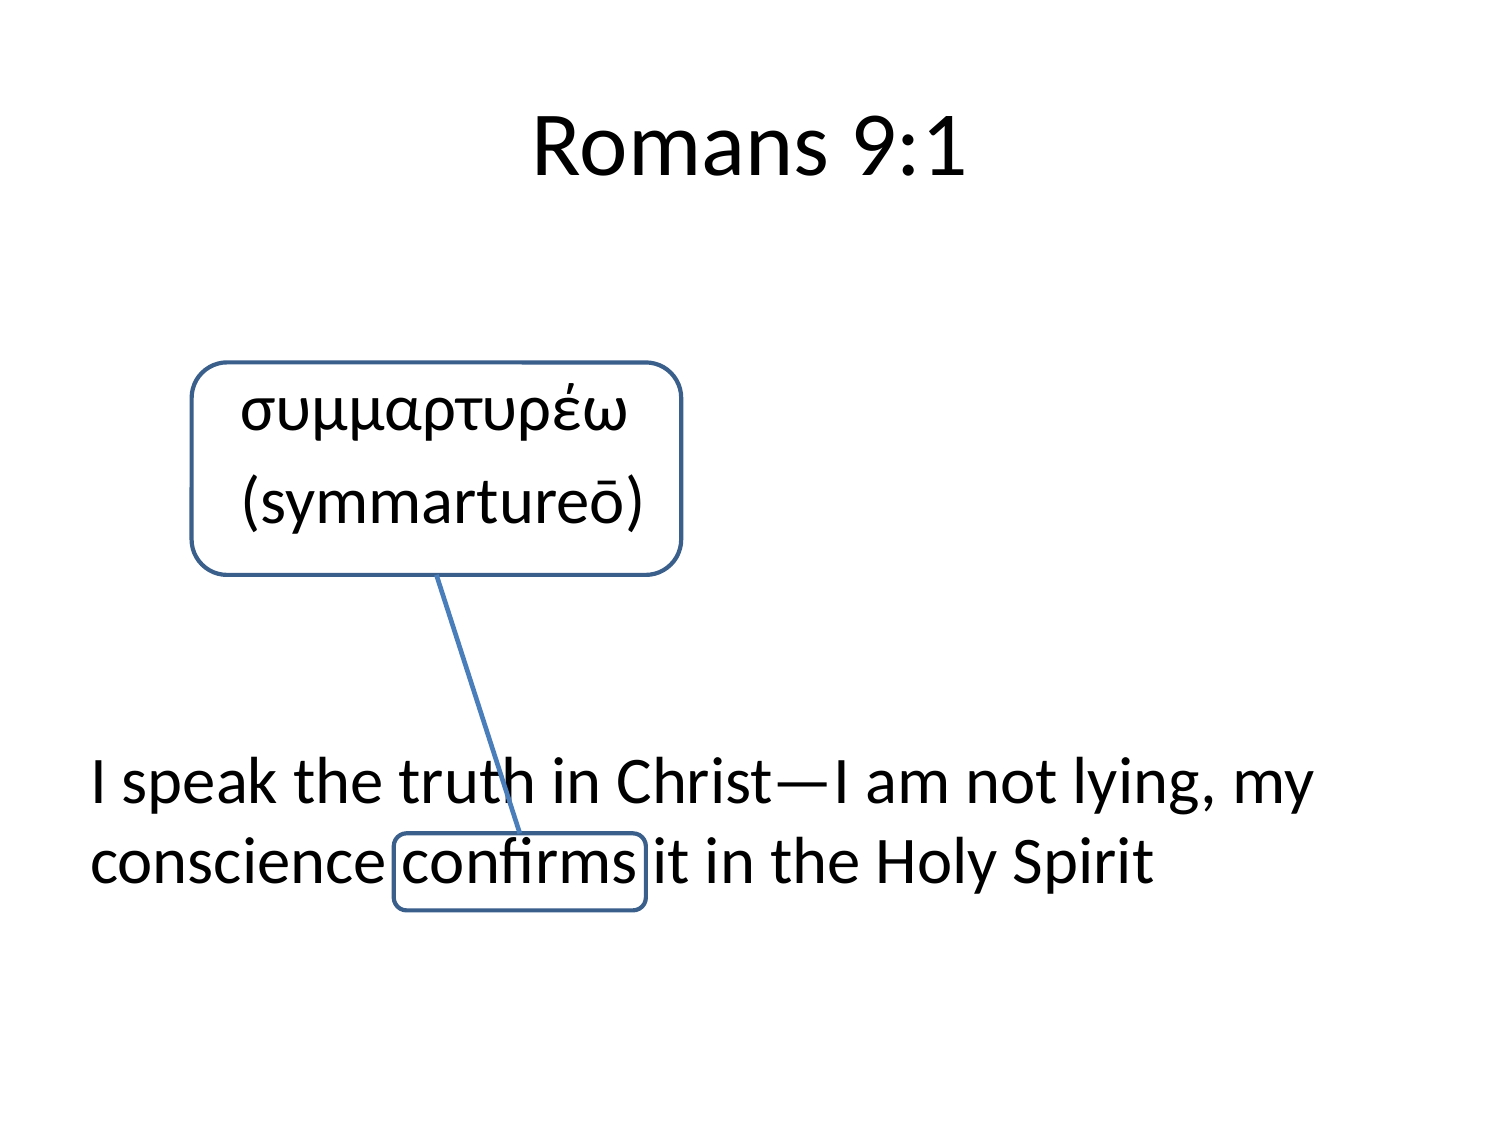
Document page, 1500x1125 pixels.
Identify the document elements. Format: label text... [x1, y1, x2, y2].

text_box [189, 360, 684, 577]
title Romans 9:1 [75, 45, 1425, 233]
list συμμαρτυρέω (symmartureō) I speak the truth in Christ—I am not lying, my conscience confirms it in the Holy Spirit [75, 262, 1425, 1005]
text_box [436, 574, 521, 834]
text_box [391, 831, 648, 913]
